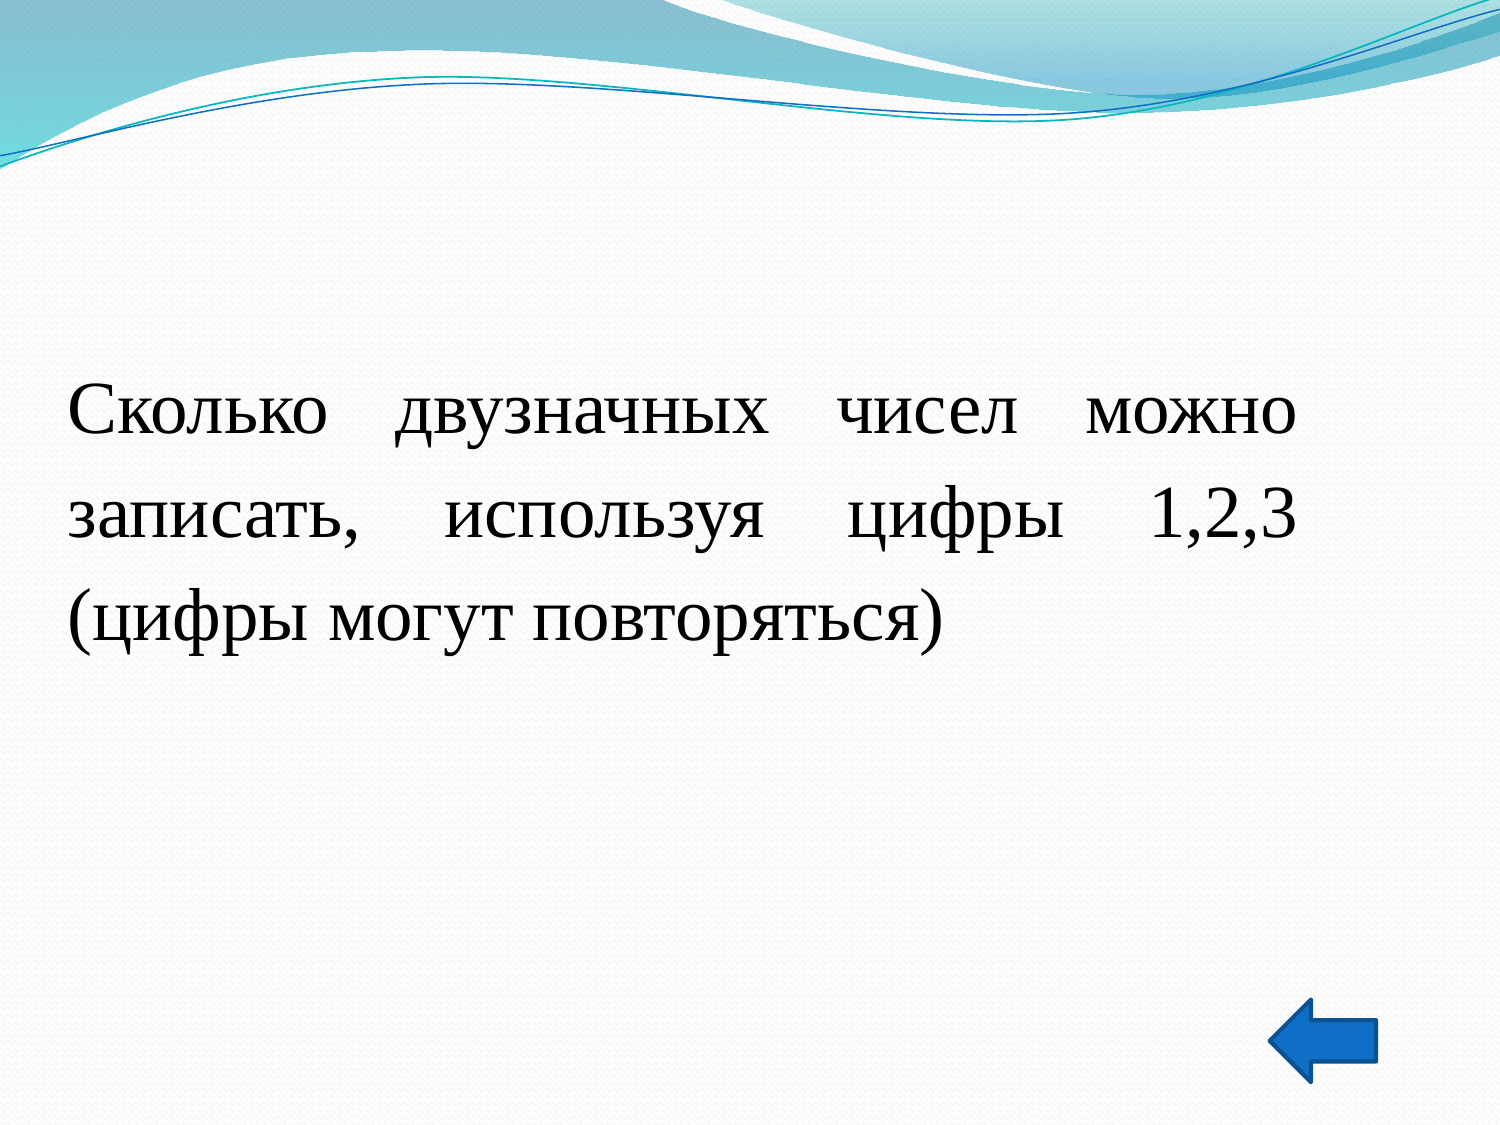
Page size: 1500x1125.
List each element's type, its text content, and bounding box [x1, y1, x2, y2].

text_box Сколько двузначных чисел можно записать, используя цифры 1,2,3 (цифры могут повторяться) [53, 338, 1314, 664]
text_box [1267, 997, 1379, 1085]
